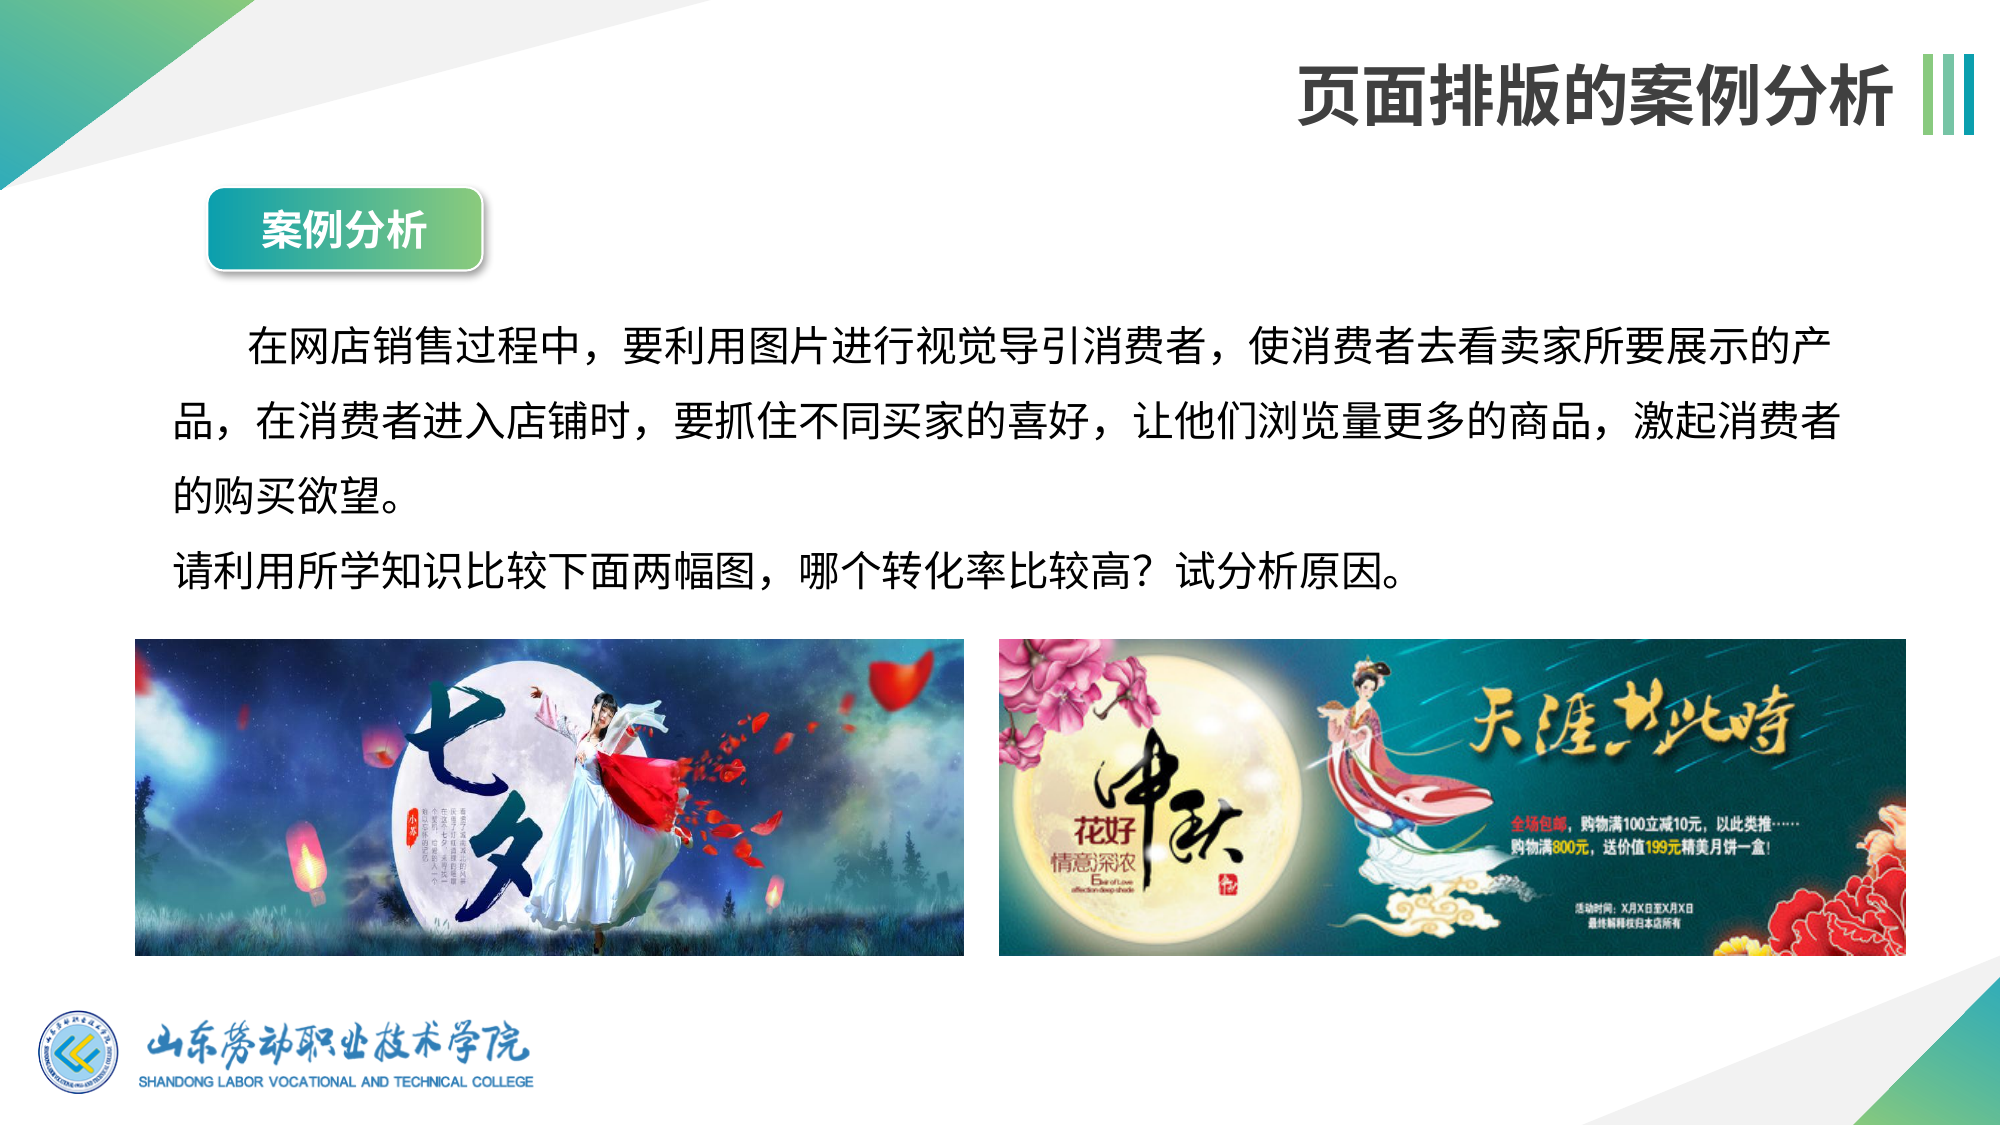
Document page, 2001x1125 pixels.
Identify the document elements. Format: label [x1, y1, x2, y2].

picture [38, 1010, 550, 1094]
text_box [1928, 54, 1969, 136]
picture [999, 639, 1906, 956]
text_box [0, 0, 2000, 1125]
text_box [207, 187, 483, 271]
picture [135, 639, 964, 956]
